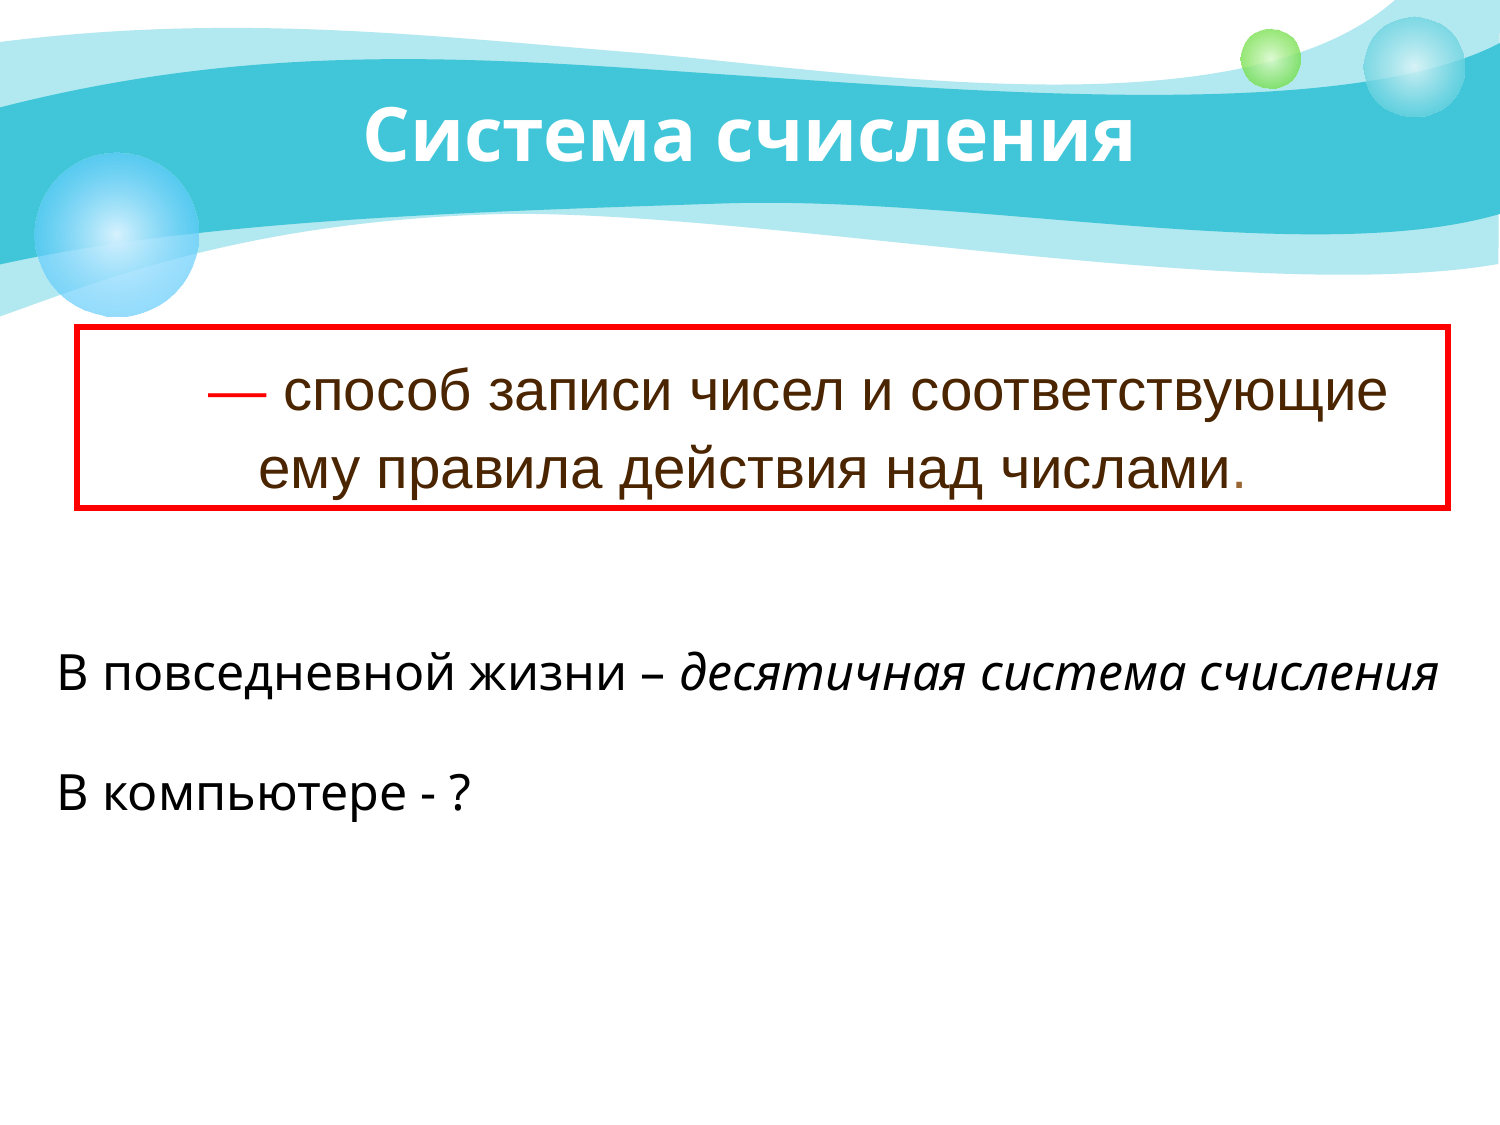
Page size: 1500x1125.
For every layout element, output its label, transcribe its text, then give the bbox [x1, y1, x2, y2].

text_box — способ записи чисел и соответствующие ему правила действия над числами. [76, 327, 1448, 509]
title Система счисления [75, 37, 1425, 225]
text_box В повседневной жизни – десятичная система счисления В компьютере - ? [42, 633, 1456, 829]
